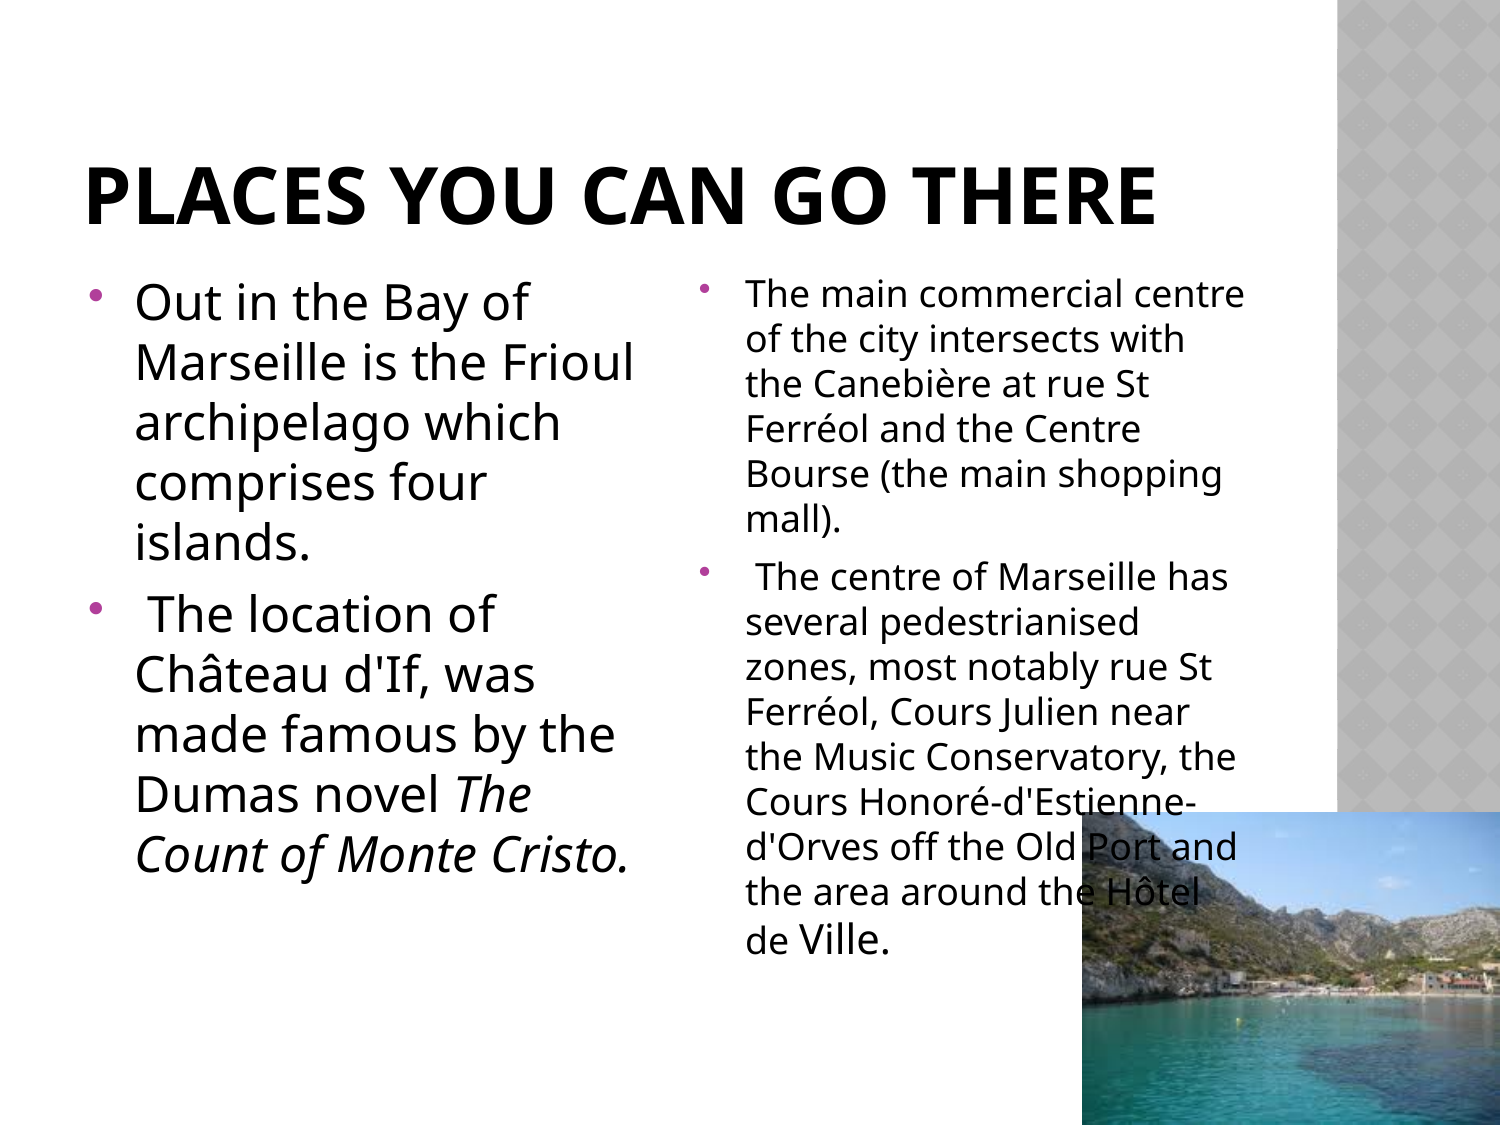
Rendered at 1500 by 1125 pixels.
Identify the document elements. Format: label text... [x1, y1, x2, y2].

picture [1082, 811, 1500, 1125]
list The main commercial centre of the city intersects with the Canebière at rue St Ferréol and the Centre Bourse (the main shopping mall). The centre of Marseille has several pedestrianised zones, most notably rue St Ferréol, Cours Julien near the Music Conservatory, the Cours Honoré-d'Estienne-d'Orves off the Old Port and the area around the Hôtel de Ville. [685, 262, 1263, 1005]
title Places you can go there [75, 52, 1263, 240]
list Out in the Bay of Marseille is the Frioul archipelago which comprises four islands. The location of Château d'If, was made famous by the Dumas novel The Count of Monte Cristo. [75, 262, 653, 1038]
